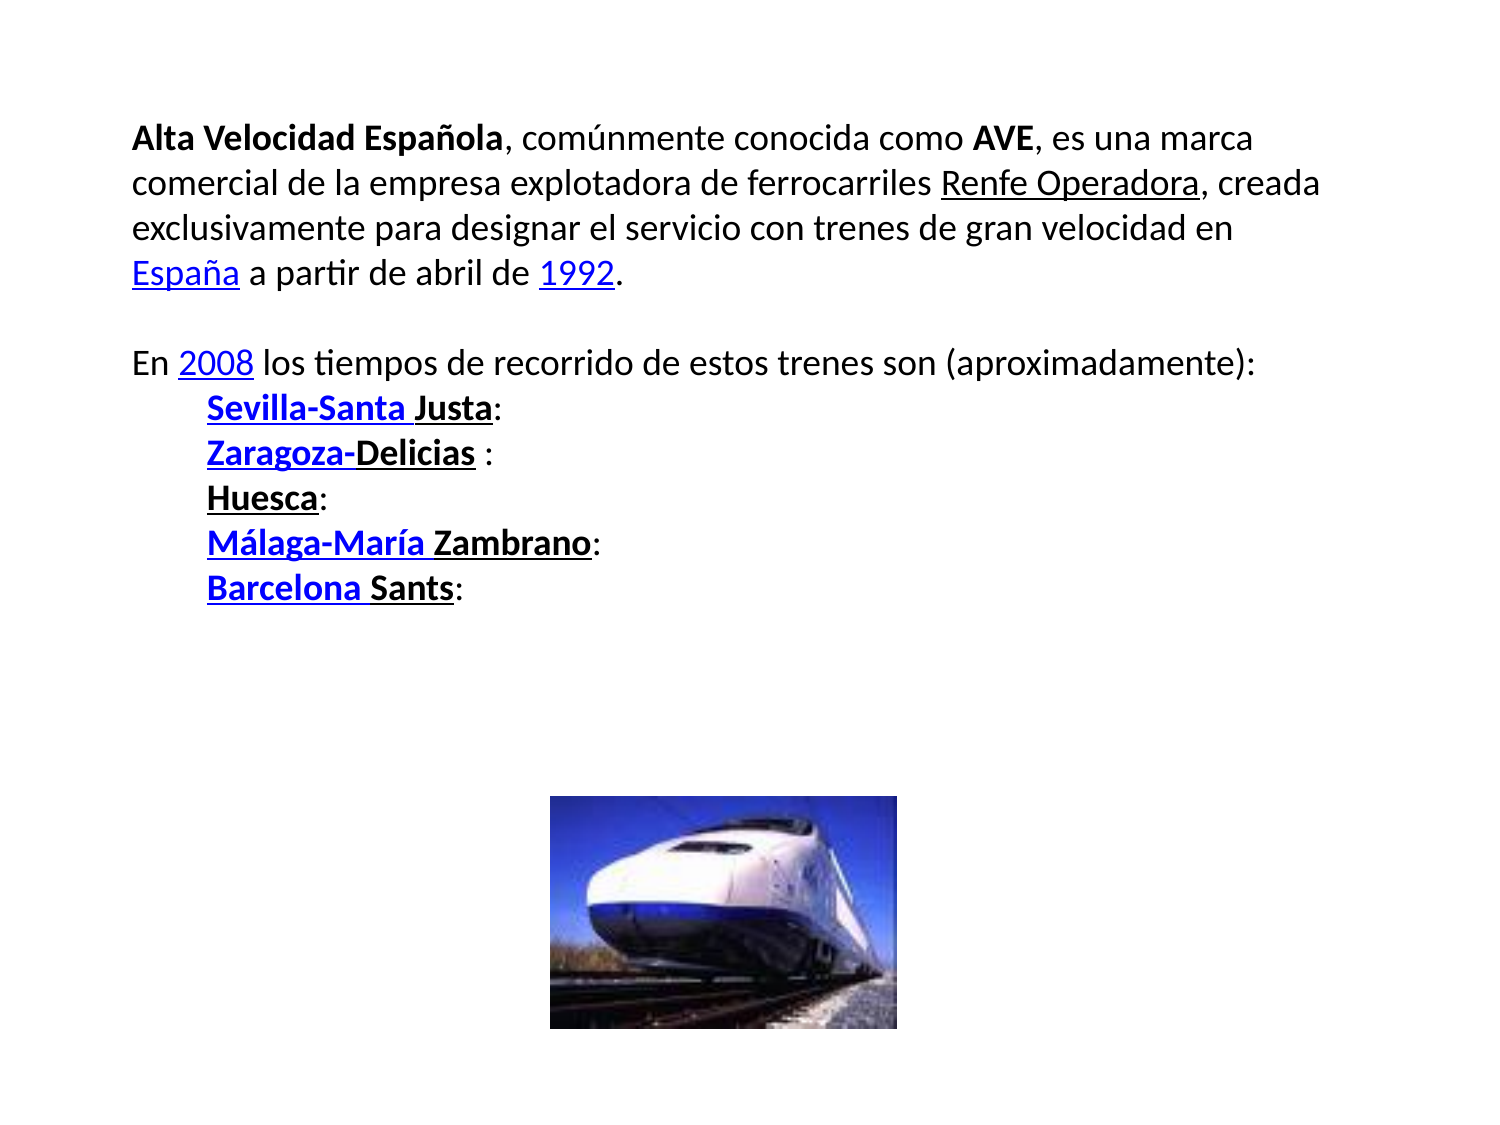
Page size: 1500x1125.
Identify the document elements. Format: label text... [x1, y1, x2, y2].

text_box Alta Velocidad Española, comúnmente conocida como AVE, es una marca comercial de la empresa explotadora de ferrocarriles Renfe Operadora, creada exclusivamente para designar el servicio con trenes de gran velocidad en España a partir de abril de 1992. En 2008 los tiempos de recorrido de estos trenes son (aproximadamente): Sevilla-Santa Justa: Zaragoza-Delicias : Huesca: Málaga-María Zambrano: Barcelona Sants: [117, 105, 1348, 661]
picture [550, 796, 897, 1030]
